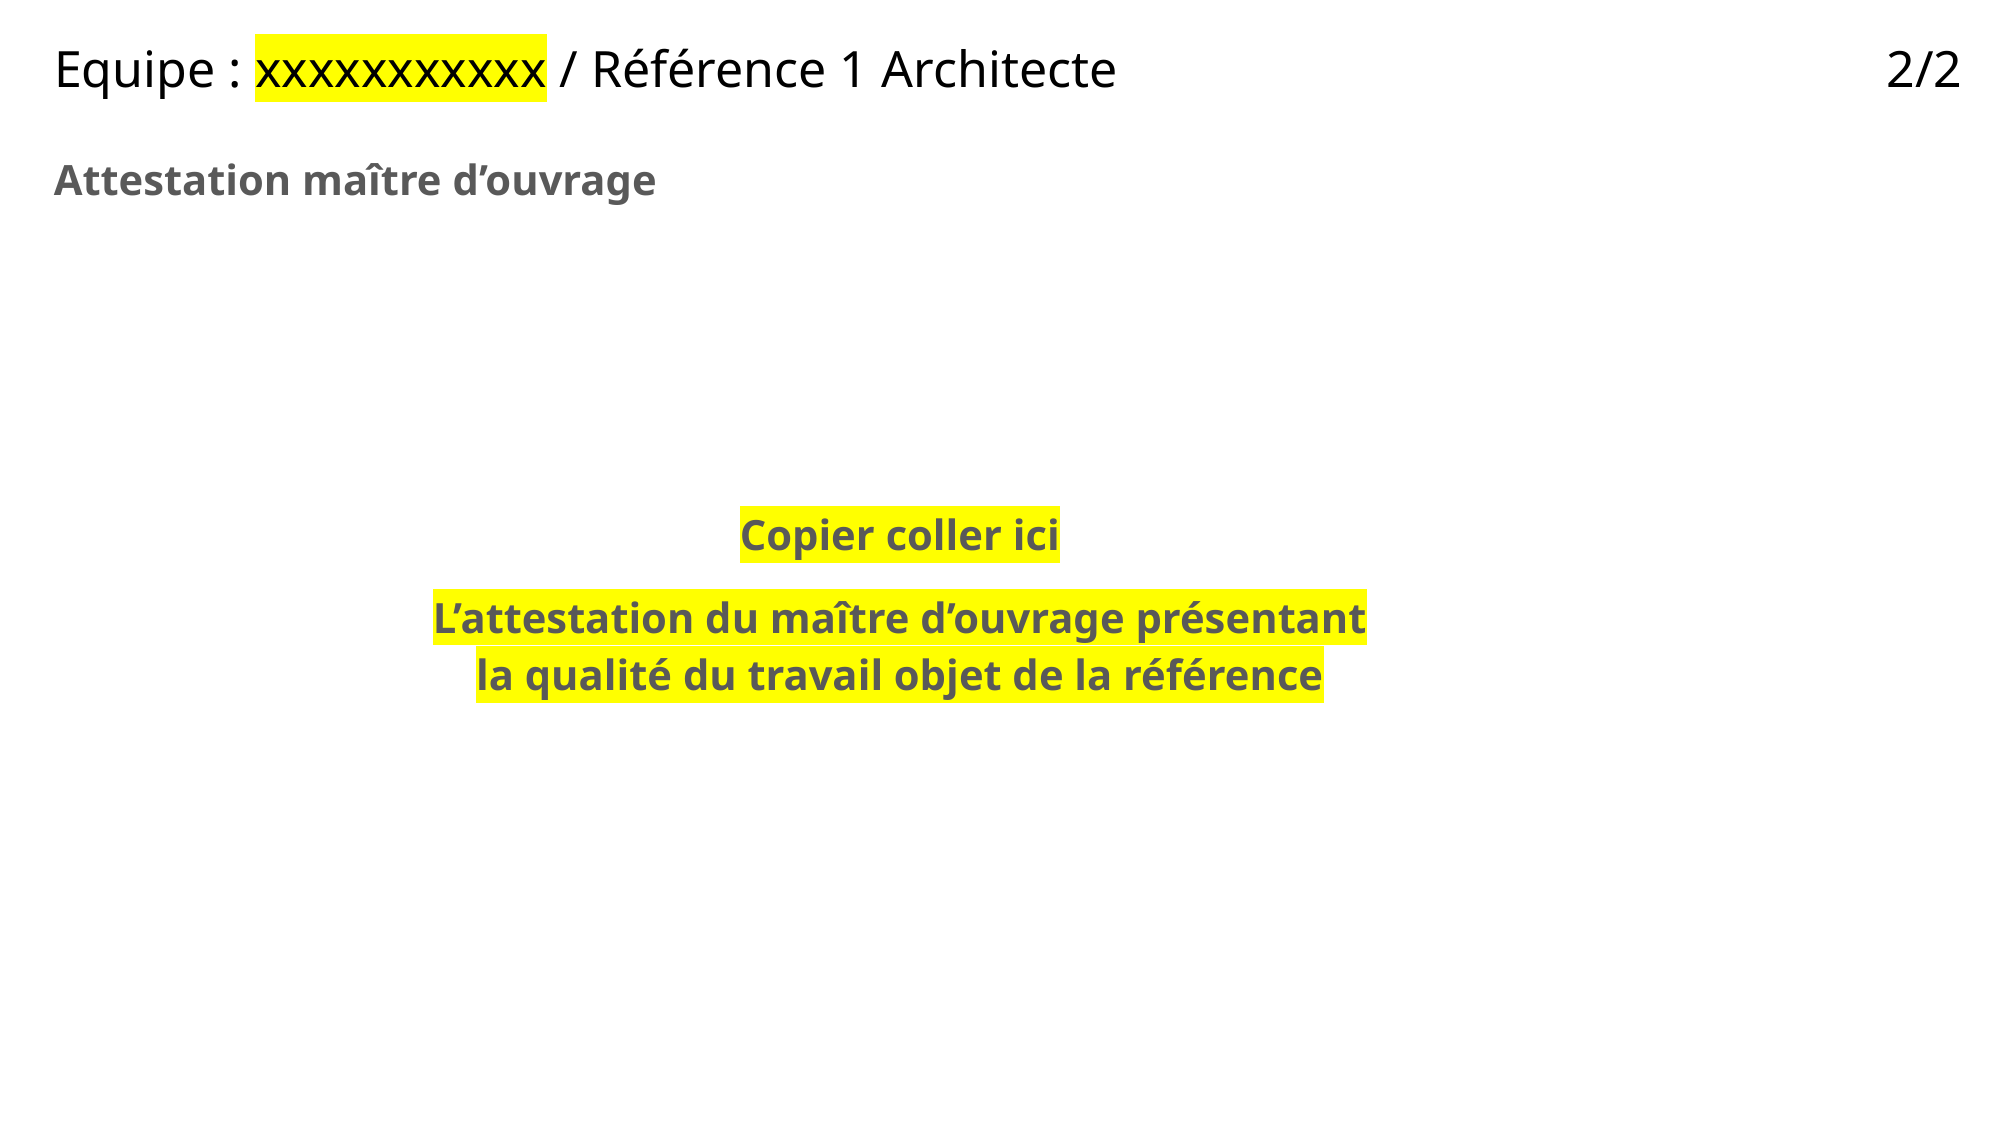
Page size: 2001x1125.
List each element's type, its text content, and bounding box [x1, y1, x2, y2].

text_box Attestation maître d’ouvrage [39, 138, 1978, 459]
text_box 2/2 [1762, 36, 1978, 124]
subtitle Equipe : xxxxxxxxxxx / Référence 1 Architecte [39, 36, 1459, 125]
text_box Copier coller ici L’attestation du maître d’ouvrage présentant la qualité du travail objet de la référence [407, 493, 1392, 872]
